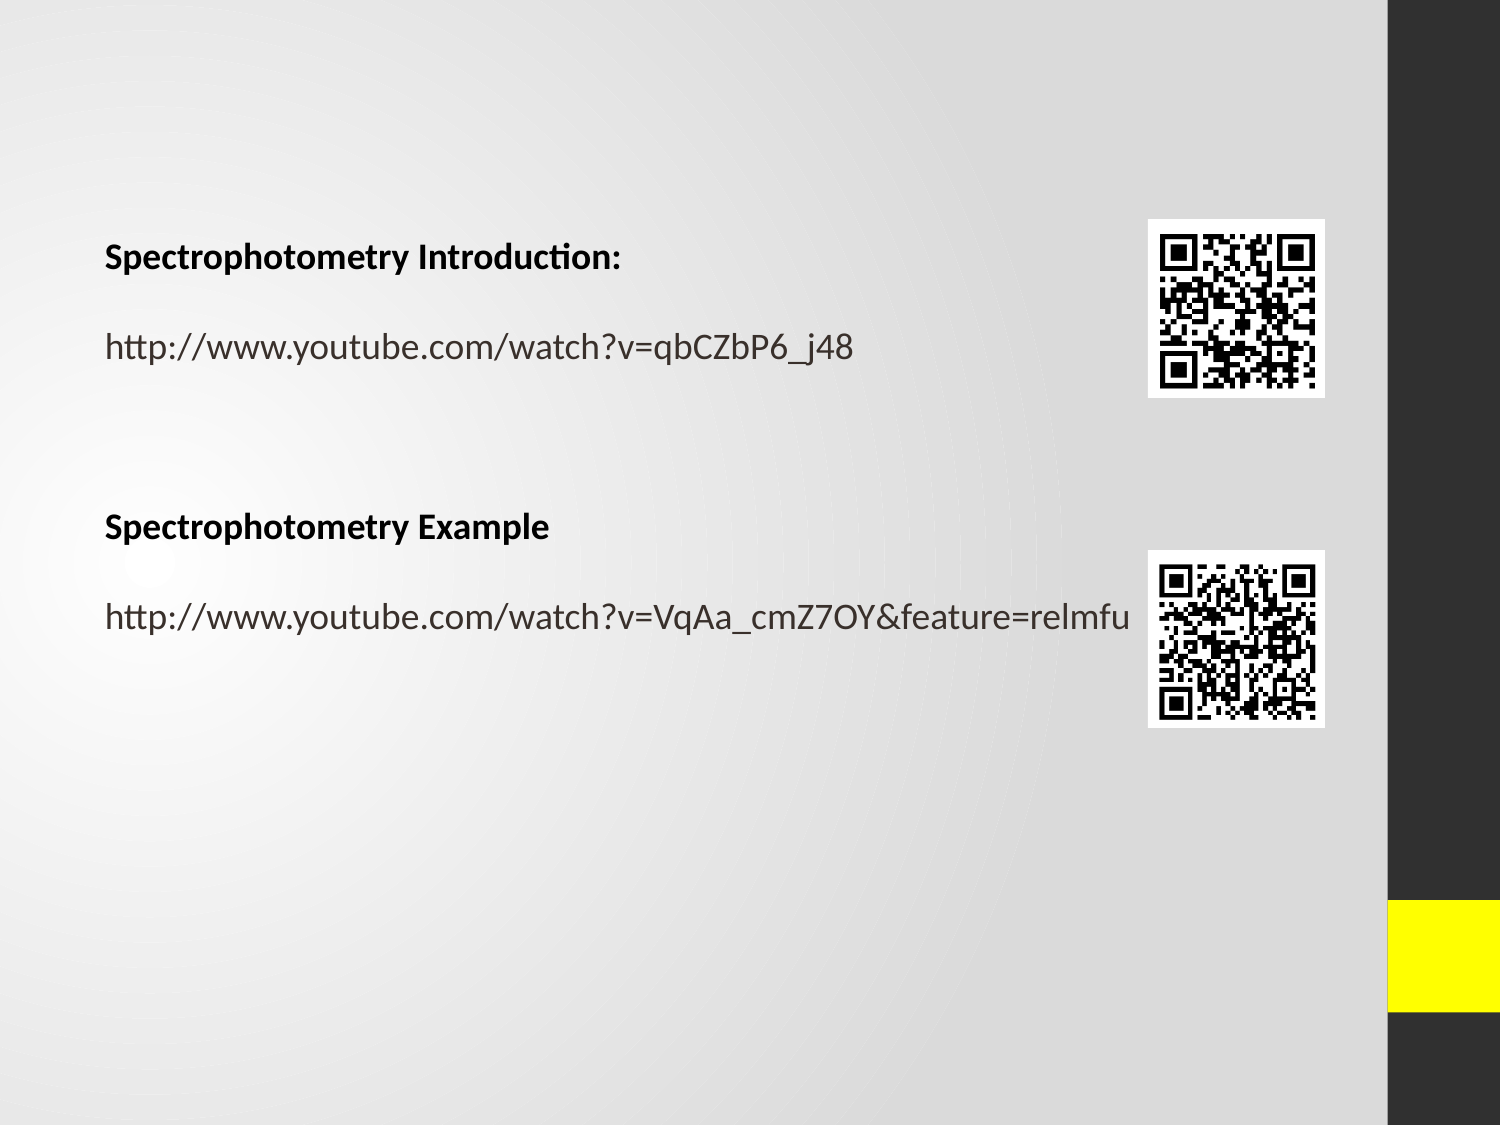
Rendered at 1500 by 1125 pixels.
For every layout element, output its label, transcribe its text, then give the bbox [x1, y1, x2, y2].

picture [1147, 550, 1326, 729]
picture [1147, 219, 1326, 398]
text_box Spectrophotometry Introduction: http://www.youtube.com/watch?v=qbCZbP6_j48 Spectrophotometry Example http://www.youtube.com/watch?v=VqAa_cmZ7OY&feature=relmfu [89, 89, 1147, 870]
